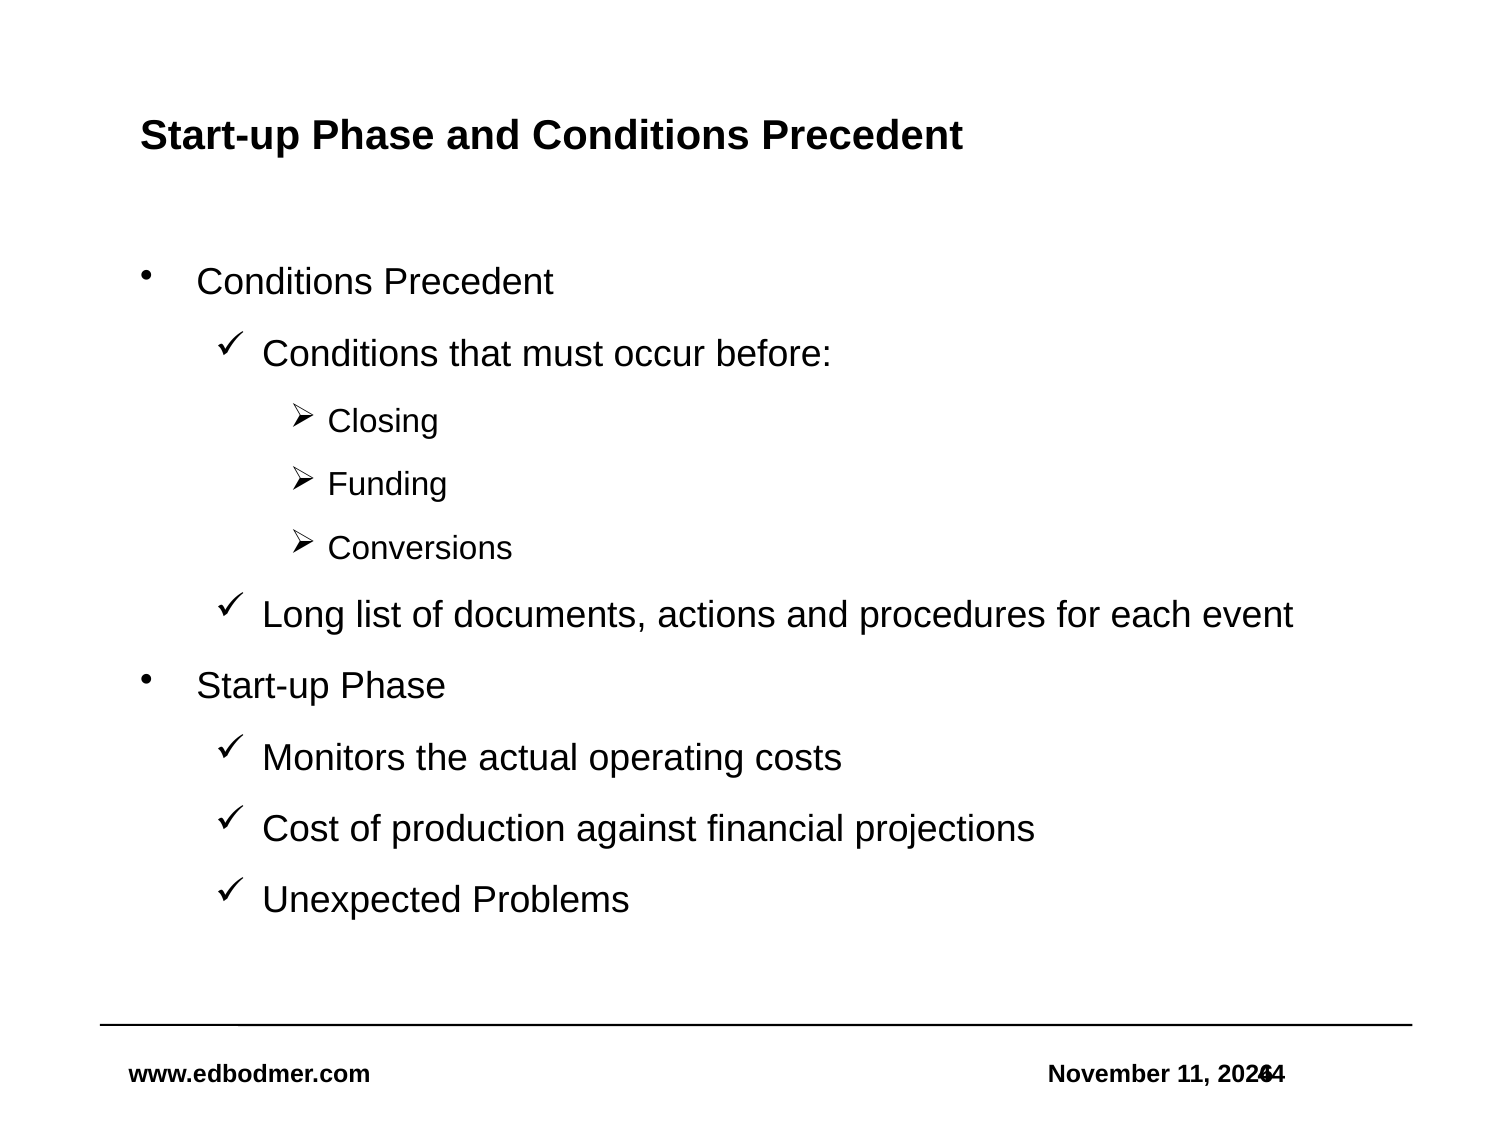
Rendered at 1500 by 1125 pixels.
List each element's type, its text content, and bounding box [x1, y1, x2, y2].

title Start-up Phase and Conditions Precedent [124, 99, 1288, 226]
list Conditions Precedent Conditions that must occur before: Closing Funding Conversions Long list of documents, actions and procedures for each event Start-up Phase Monitors the actual operating costs Cost of production against financial projections Unexpected Problems [124, 249, 1376, 1001]
